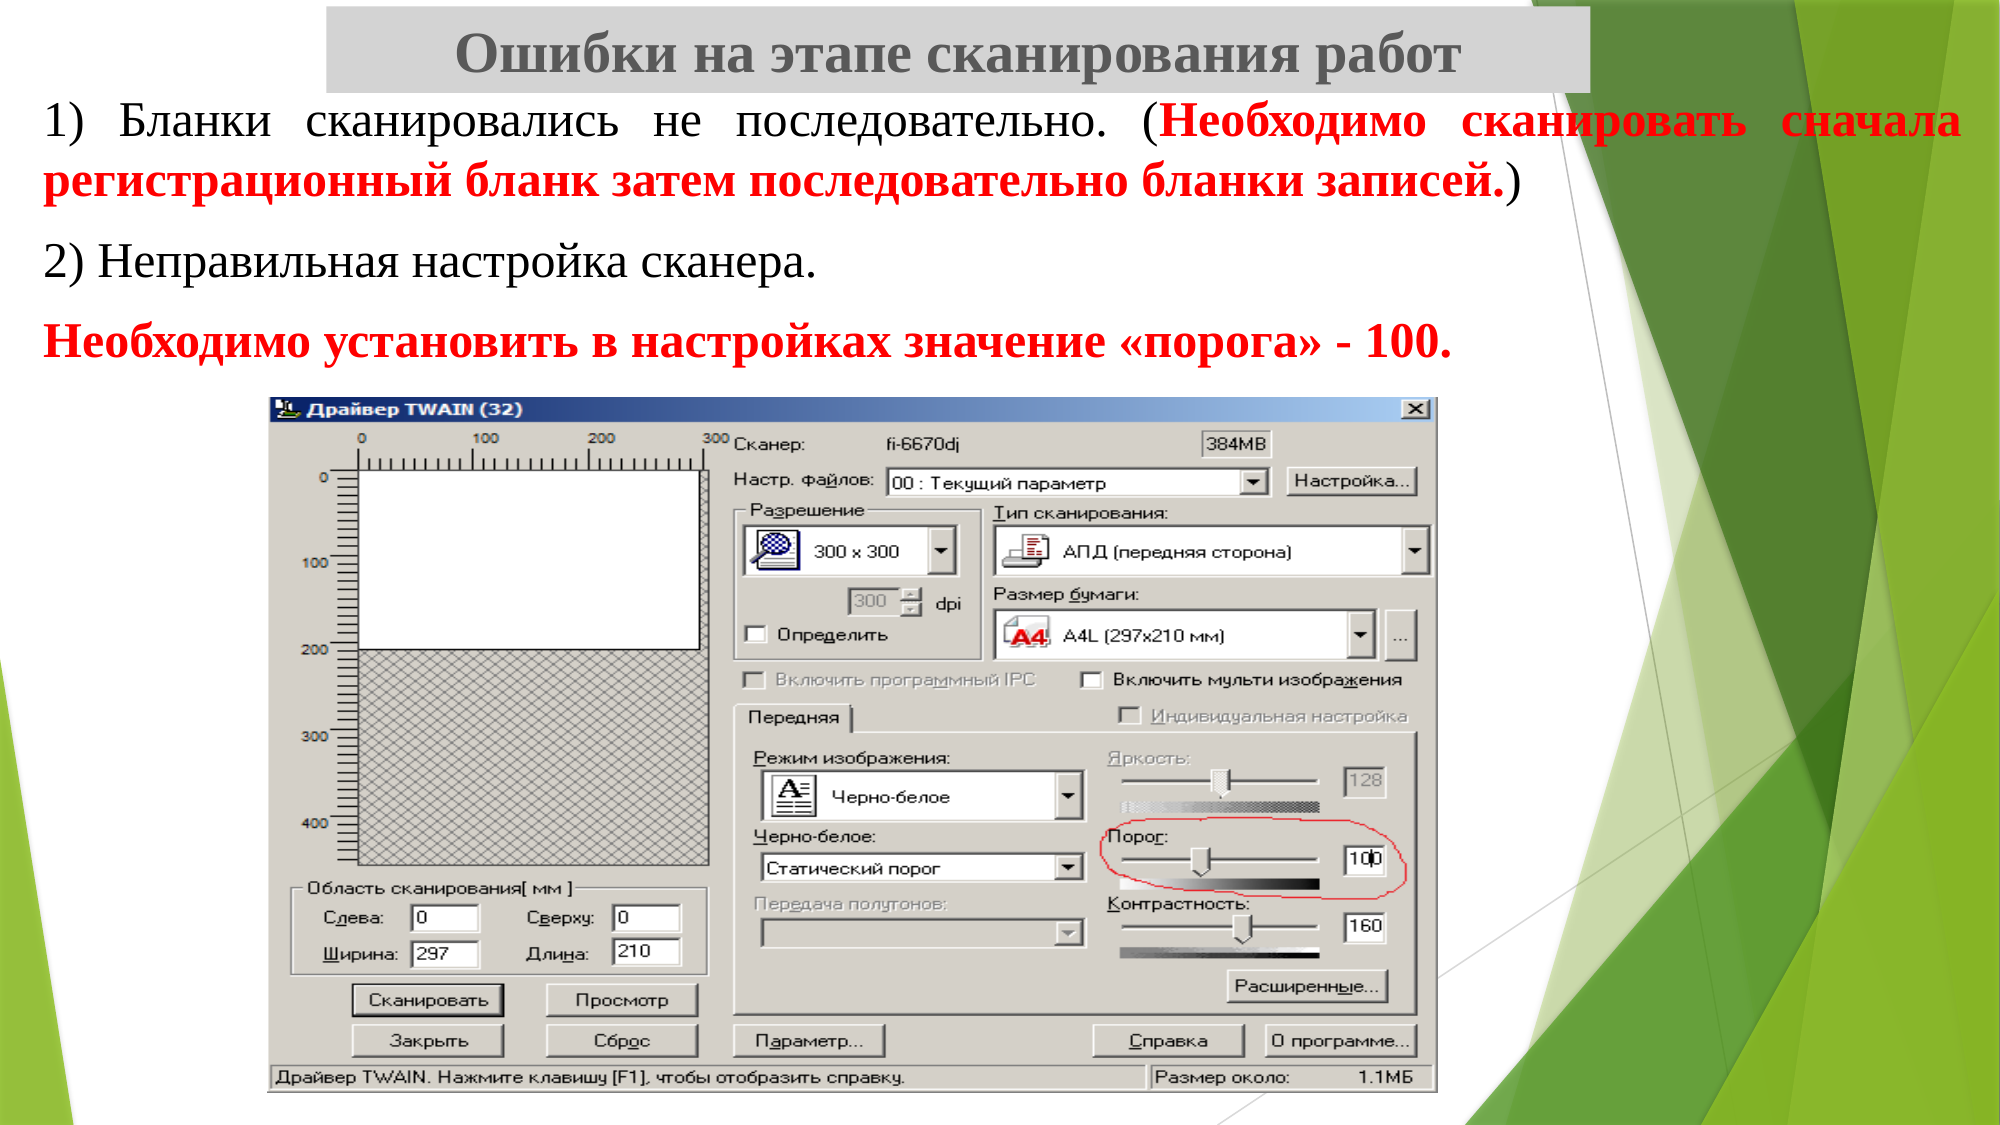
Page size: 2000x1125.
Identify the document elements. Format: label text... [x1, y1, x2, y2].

picture [266, 396, 1438, 1093]
title Ошибки на этапе сканирования работ [326, 6, 1591, 78]
list 1) Бланки сканировались не последовательно. (Необходимо сканировать сначала регистрационный бланк затем последовательно бланки записей.) 2) Неправильная настройка сканера. Необходимо установить в настройках значение «порога» - 100. [28, 78, 1977, 822]
